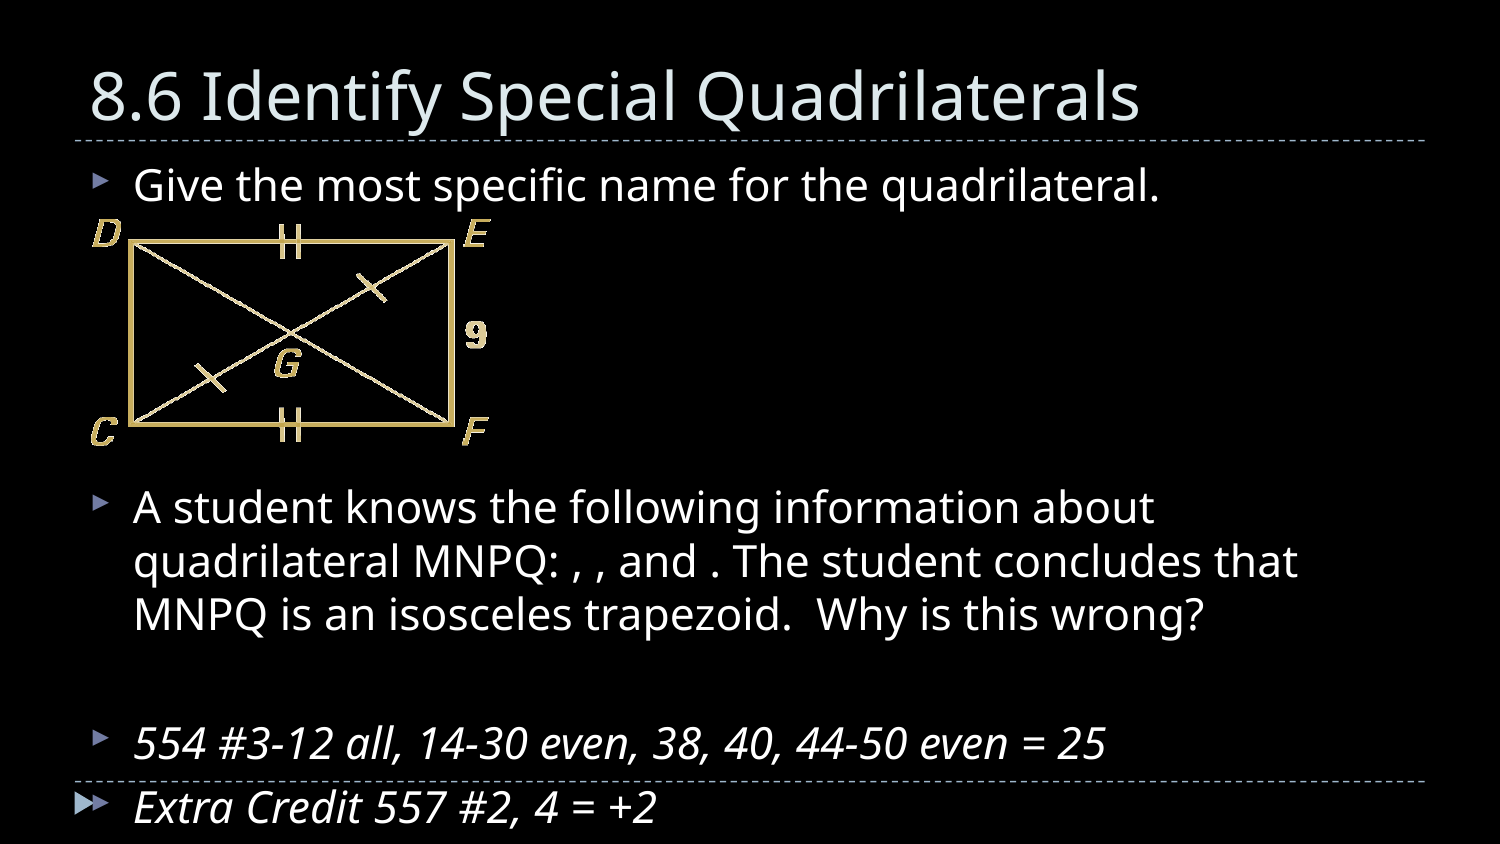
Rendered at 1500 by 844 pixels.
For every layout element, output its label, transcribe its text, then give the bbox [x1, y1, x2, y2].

title 8.6 Identify Special Quadrilaterals [75, 18, 1425, 141]
picture [80, 215, 497, 452]
